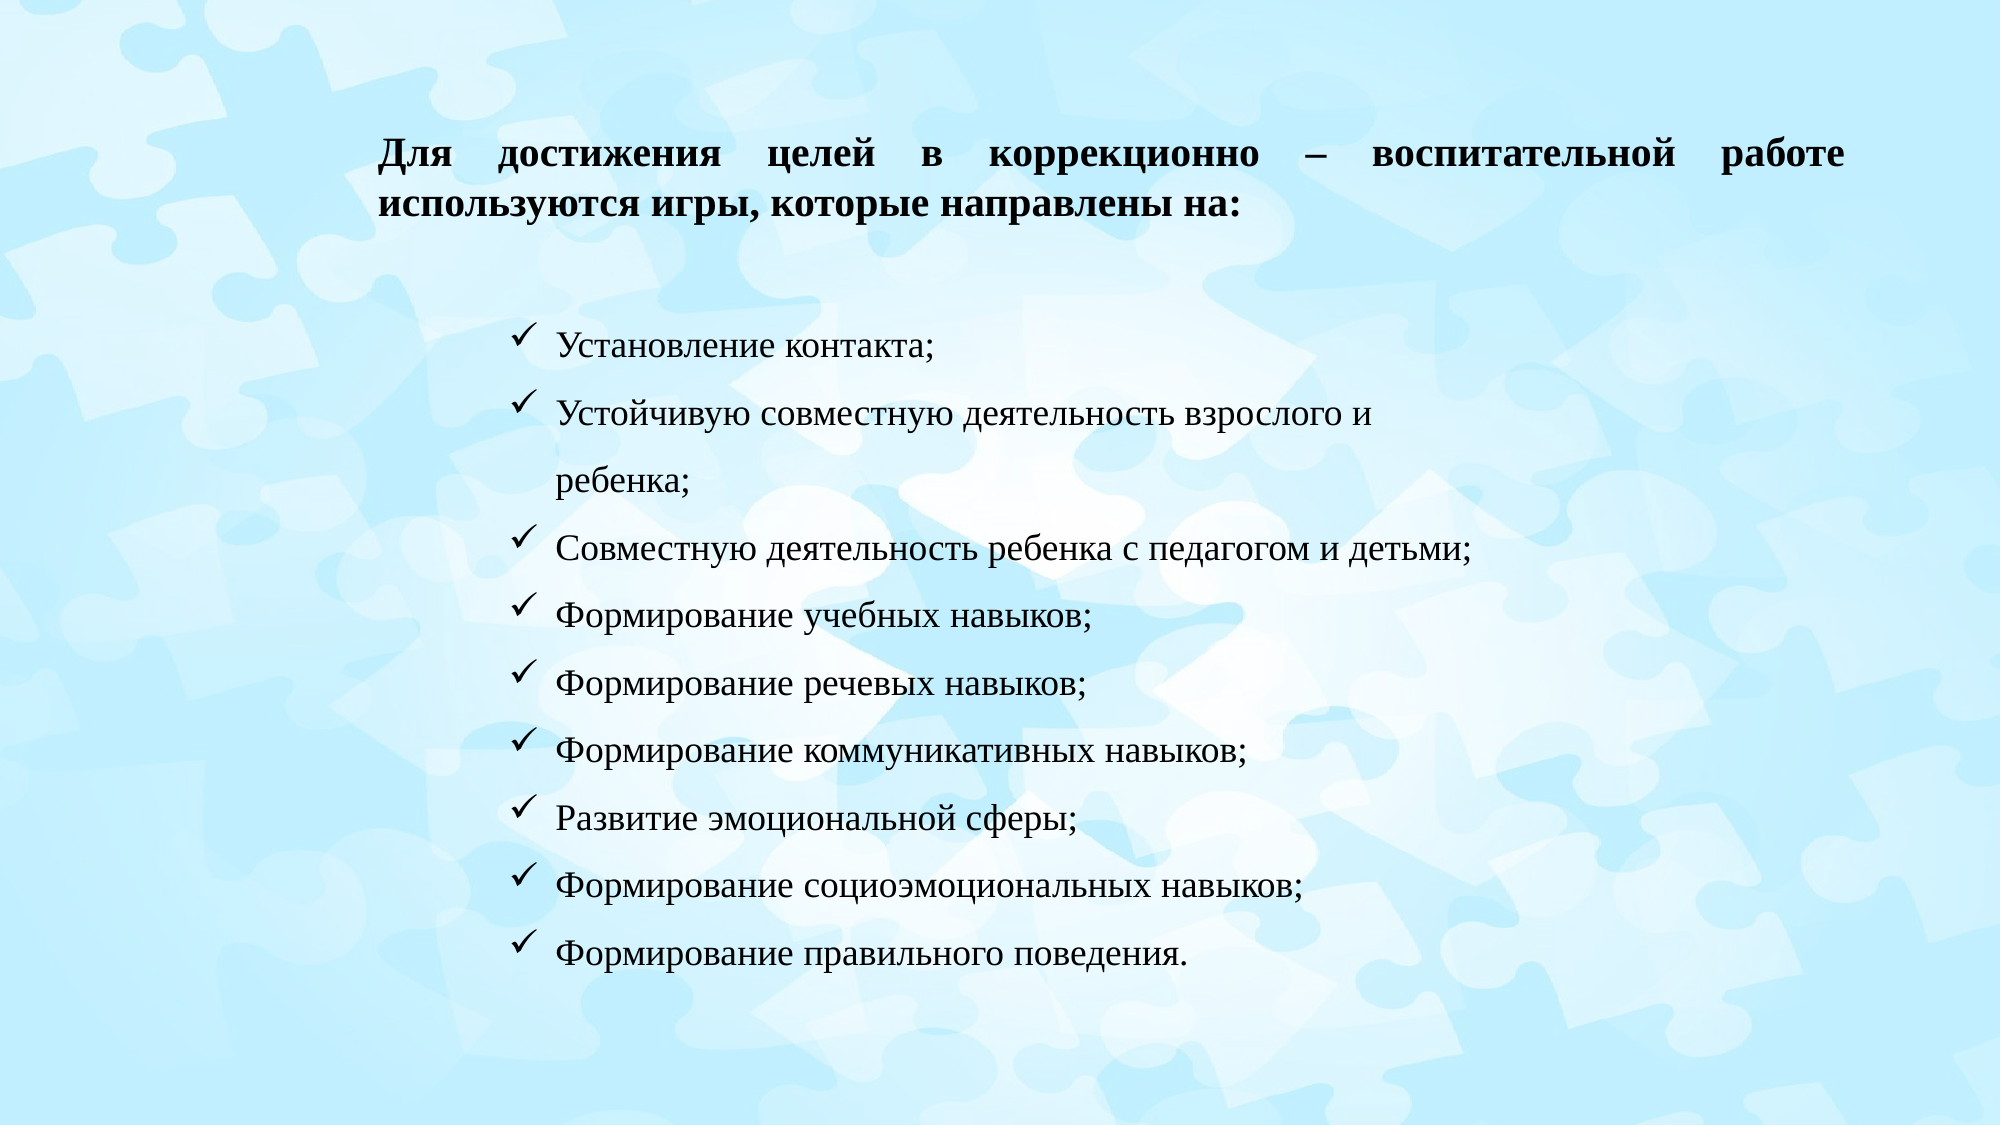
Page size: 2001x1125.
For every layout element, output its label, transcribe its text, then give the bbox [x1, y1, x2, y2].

text_box Установление контакта; Устойчивую совместную деятельность взрослого и ребенка; Совместную деятельность ребенка с педагогом и детьми; Формирование учебных навыков; Формирование речевых навыков; Формирование коммуникативных навыков; Развитие эмоциональной сферы; Формирование социоэмоциональных навыков; Формирование правильного поведения. [493, 290, 1494, 980]
text_box Для достижения целей в коррекционно – воспитательной работе используются игры, которые направлены на: [363, 117, 1860, 233]
